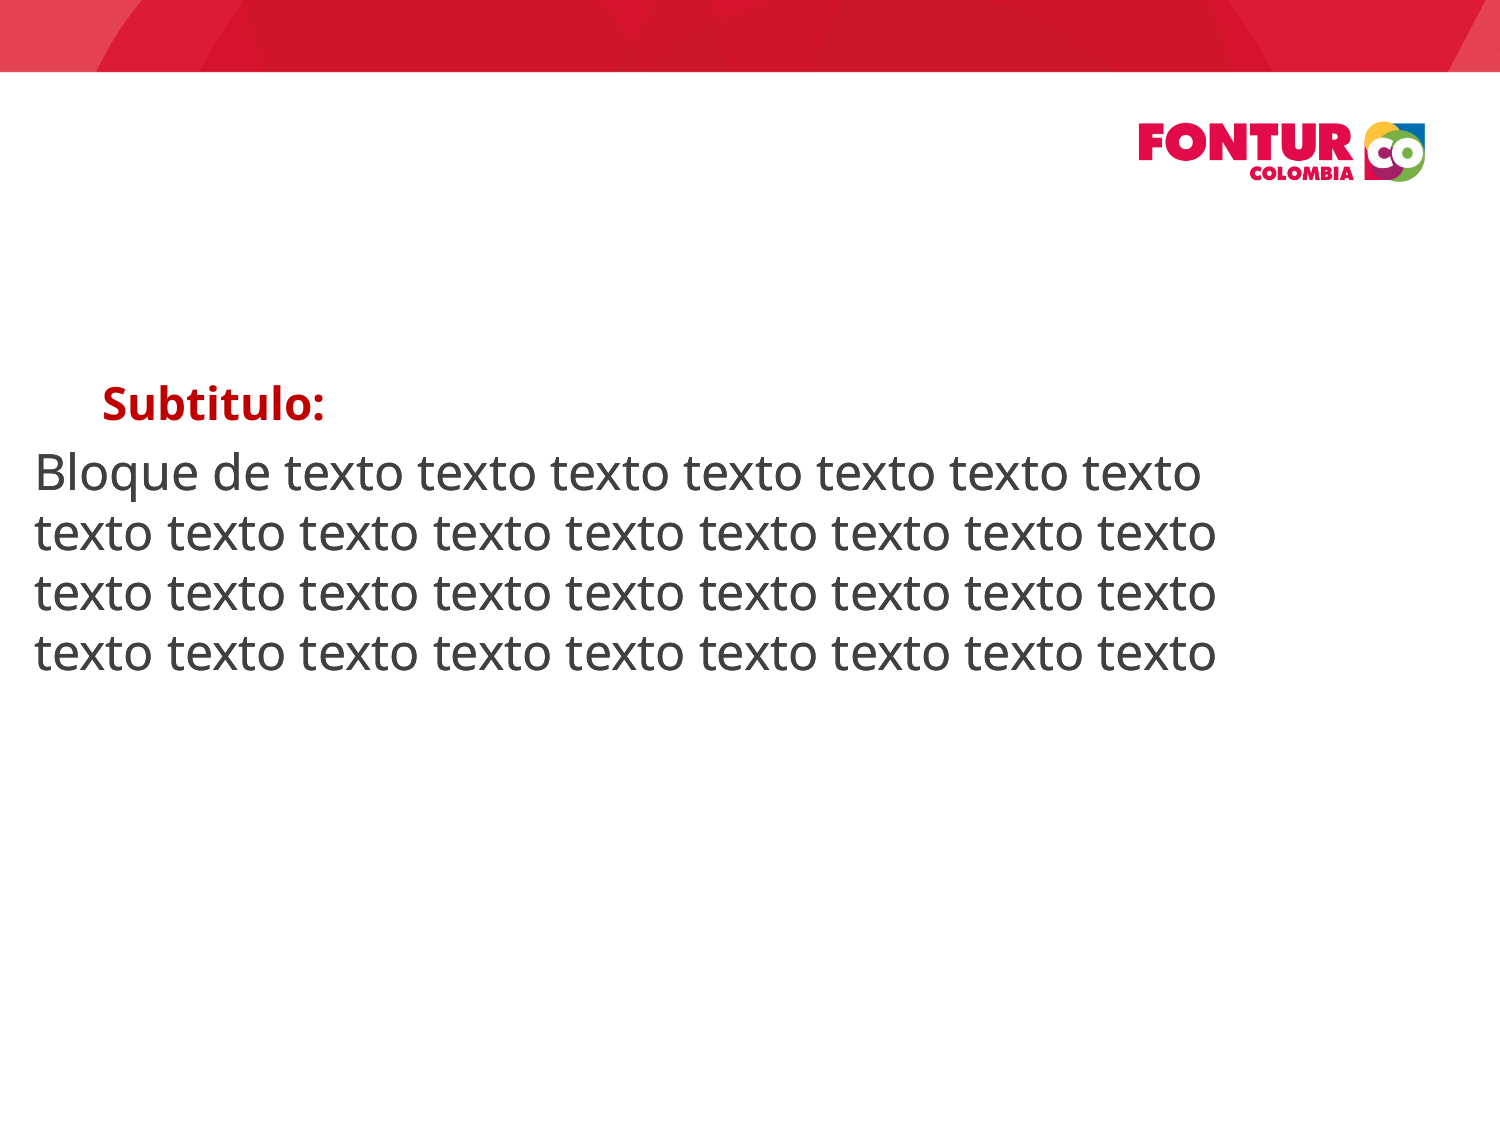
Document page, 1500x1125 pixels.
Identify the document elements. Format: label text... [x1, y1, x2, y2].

text_box Bloque de texto texto texto texto texto texto texto texto texto texto texto texto texto texto texto texto texto texto texto texto texto texto texto texto texto texto texto texto texto texto texto texto texto texto [19, 433, 1246, 688]
text_box Subtitulo: [87, 366, 341, 437]
picture [0, 0, 1500, 192]
